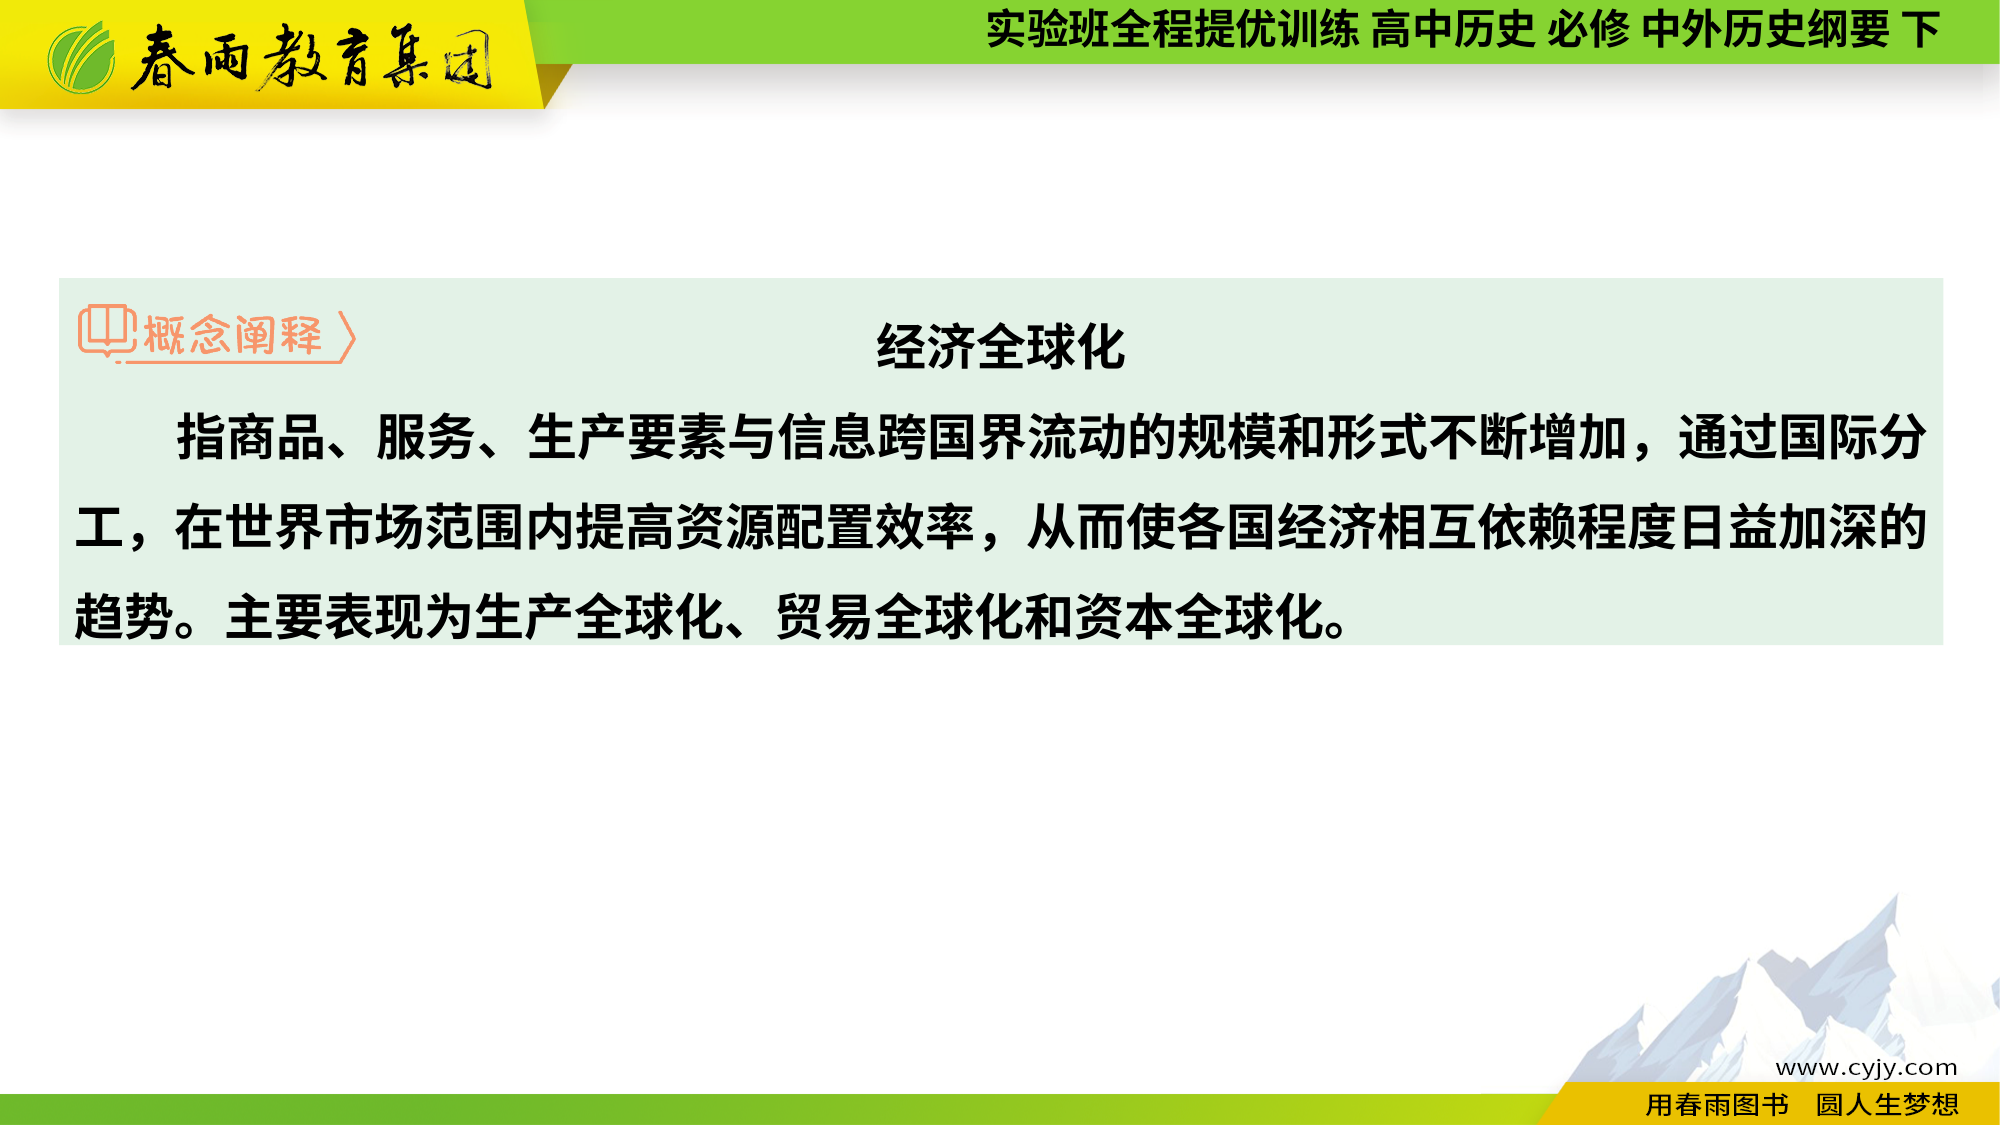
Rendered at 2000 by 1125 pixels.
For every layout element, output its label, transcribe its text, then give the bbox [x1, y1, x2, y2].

picture [0, 0, 2000, 1125]
list 经济全球化 指商品、服务、生产要素与信息跨国界流动的规模和形式不断增加，通过国际分工，在世界市场范围内提高资源配置效率，从而使各国经济相互依赖程度日益加深的趋势。主要表现为生产全球化、贸易全球化和资本全球化。 [59, 278, 1944, 646]
